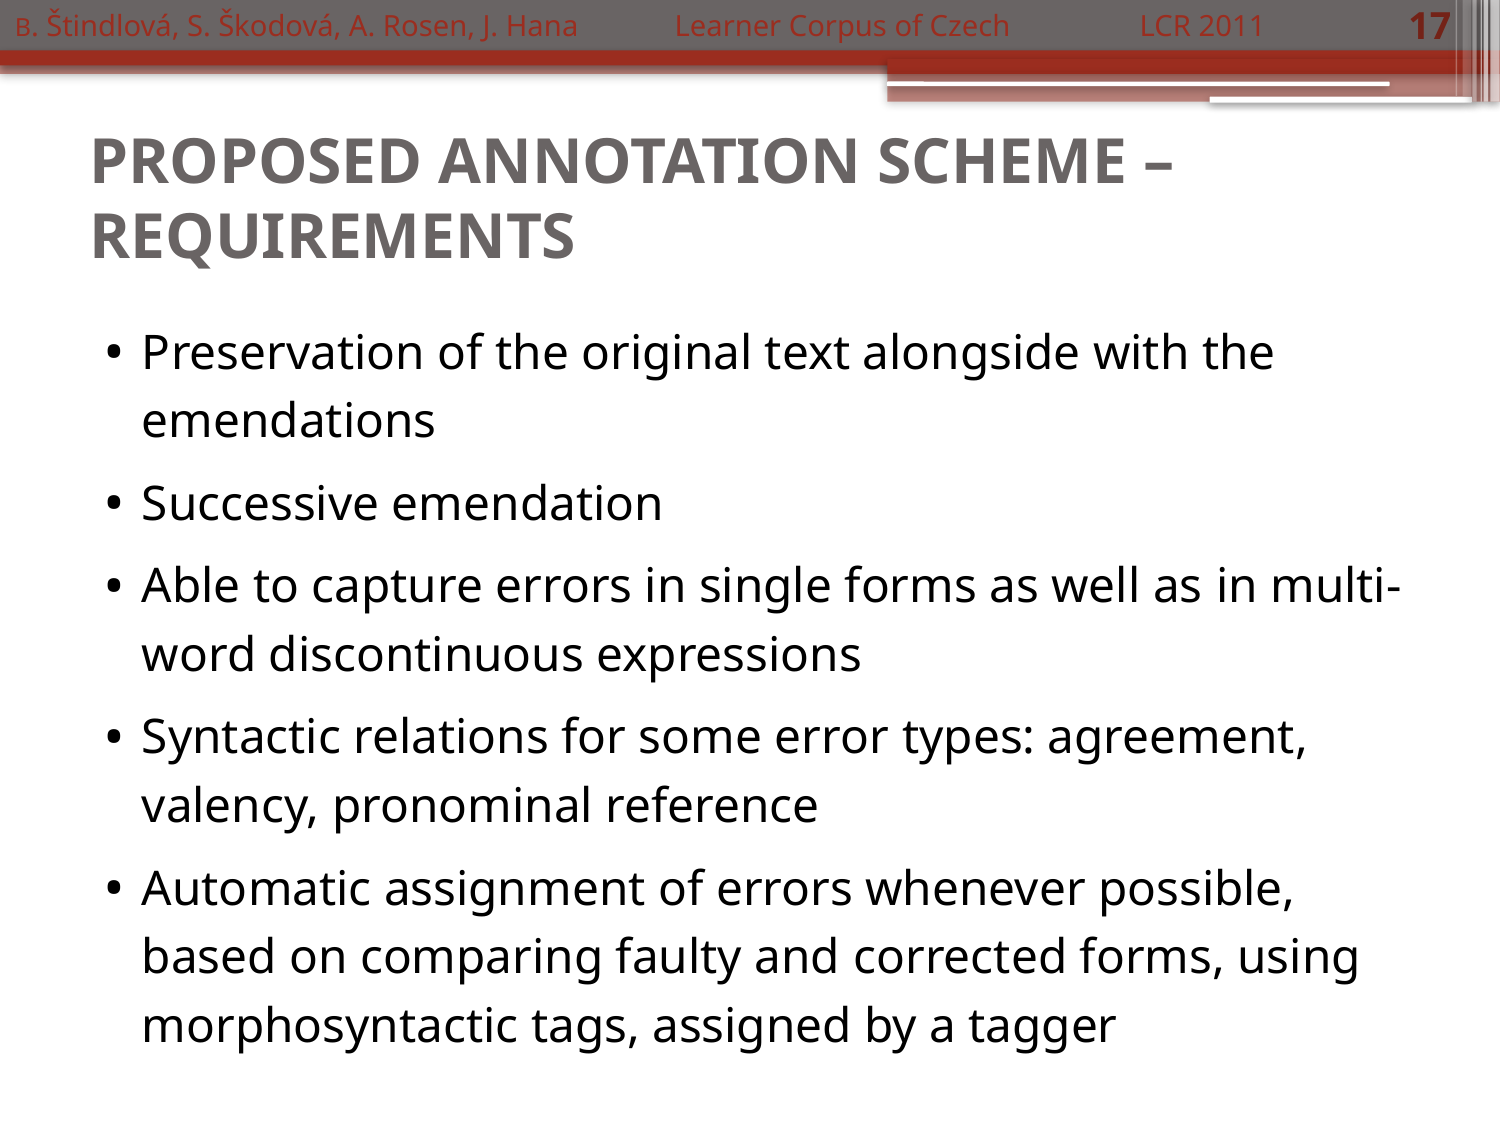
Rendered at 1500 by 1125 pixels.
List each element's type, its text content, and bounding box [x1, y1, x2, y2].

title PROPOSED ANNOTATION SCHEME – REQUIREMENTS [75, 113, 1425, 279]
list Preservation of the original text alongside with the emendations Successive emendation Able to capture errors in single forms as well as in multi-word discontinuous expressions Syntactic relations for some error types: agreement, valency, pronominal reference Automatic assignment of errors whenever possible, based on comparing faulty and corrected forms, using morphosyntactic tags, assigned by a tagger [75, 302, 1425, 1079]
text_box B. Štindlová, S. Škodová, A. Rosen, J. Hana Learner Corpus of Czech LCR 2011 [0, 0, 1341, 75]
slide_number 17 [1341, 0, 1466, 61]
